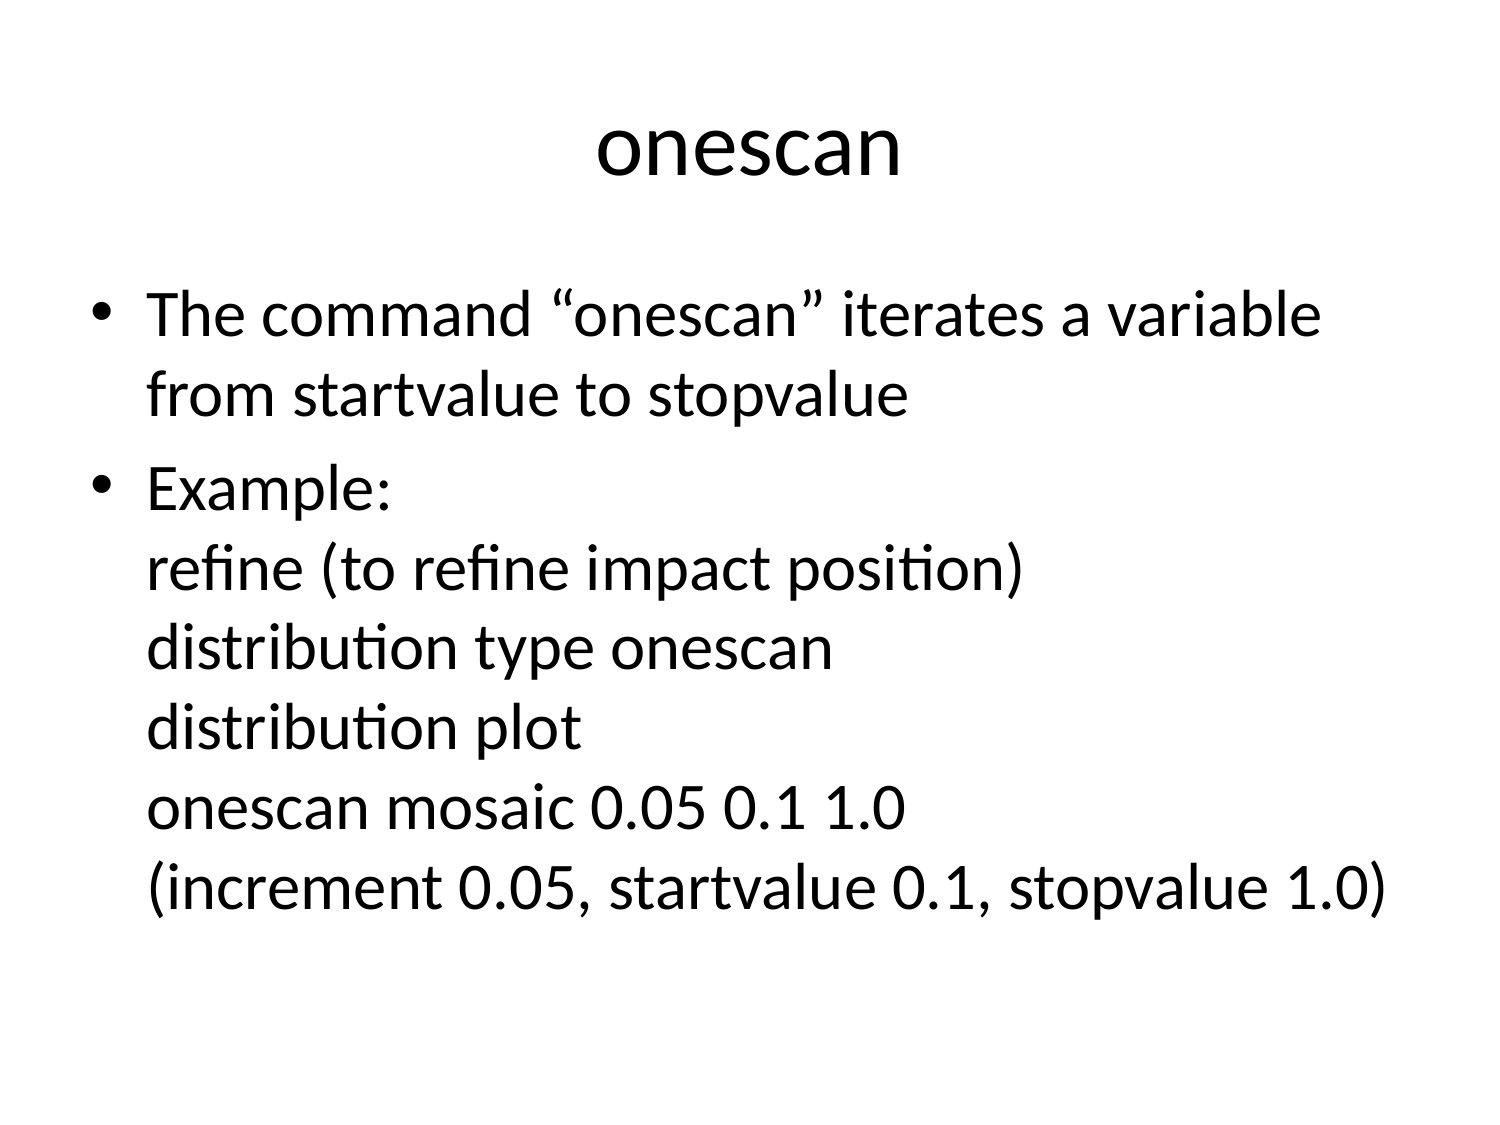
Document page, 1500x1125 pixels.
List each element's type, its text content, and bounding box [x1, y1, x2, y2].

title onescan [75, 45, 1425, 233]
list The command “onescan” iterates a variable from startvalue to stopvalue Example: refine (to refine impact position) distribution type onescan distribution plot onescan mosaic 0.05 0.1 1.0 (increment 0.05, startvalue 0.1, stopvalue 1.0) [75, 262, 1425, 1005]
